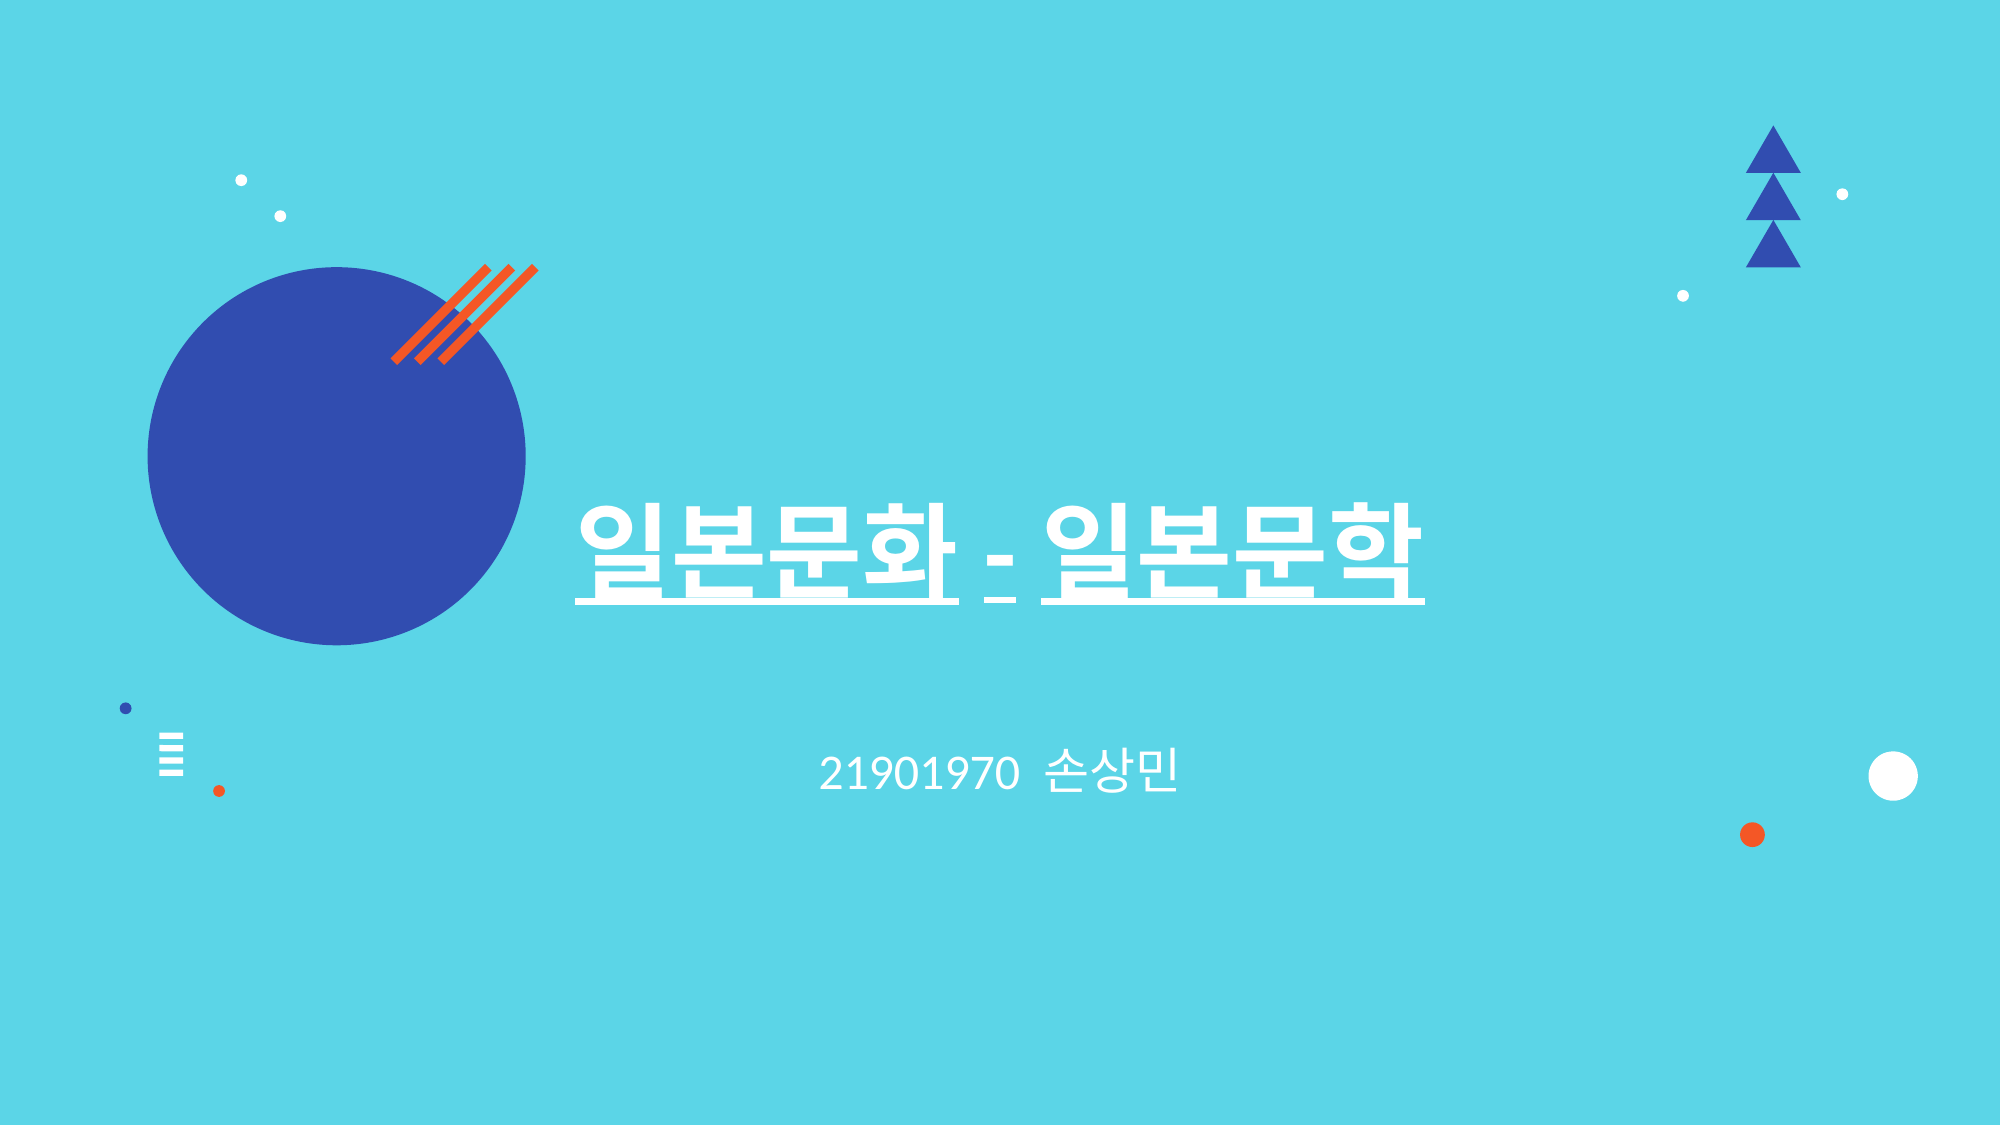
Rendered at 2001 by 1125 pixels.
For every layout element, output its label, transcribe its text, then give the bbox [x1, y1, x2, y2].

subtitle 21901970 손상민 [249, 633, 1751, 906]
title 일본문화-일본문학 [150, 226, 1851, 619]
